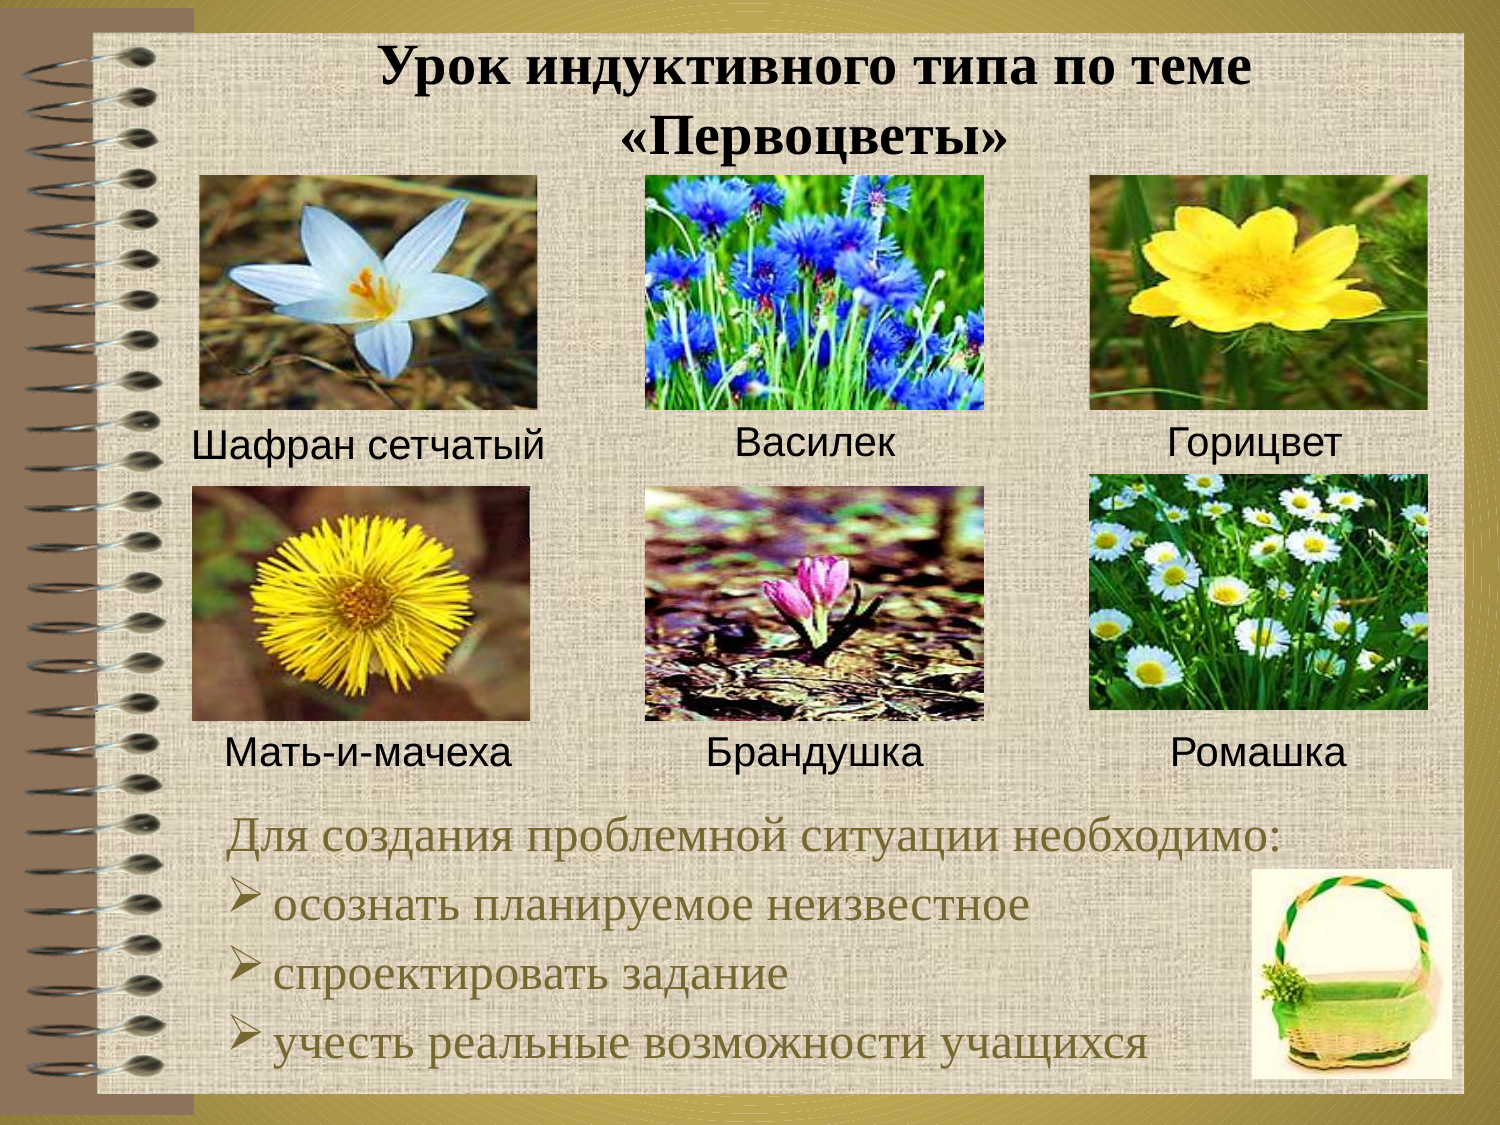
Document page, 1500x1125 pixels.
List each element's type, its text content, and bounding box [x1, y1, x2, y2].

text_box Ромашка [1155, 719, 1362, 783]
text_box Для создания проблемной ситуации необходимо: осознать планируемое неизвестное спроектировать задание учесть реальные возможности учащихся [211, 785, 1349, 1076]
text_box Брандушка [690, 730, 939, 783]
text_box Горицвет [1152, 420, 1365, 473]
picture [0, 8, 1465, 1115]
text_box Урок индуктивного типа по теме «Первоцветы» [171, 19, 1459, 174]
text_box Мать-и-мачеха [209, 729, 528, 783]
text_box Василек [719, 420, 911, 473]
text_box Шафран сетчатый [176, 410, 561, 475]
